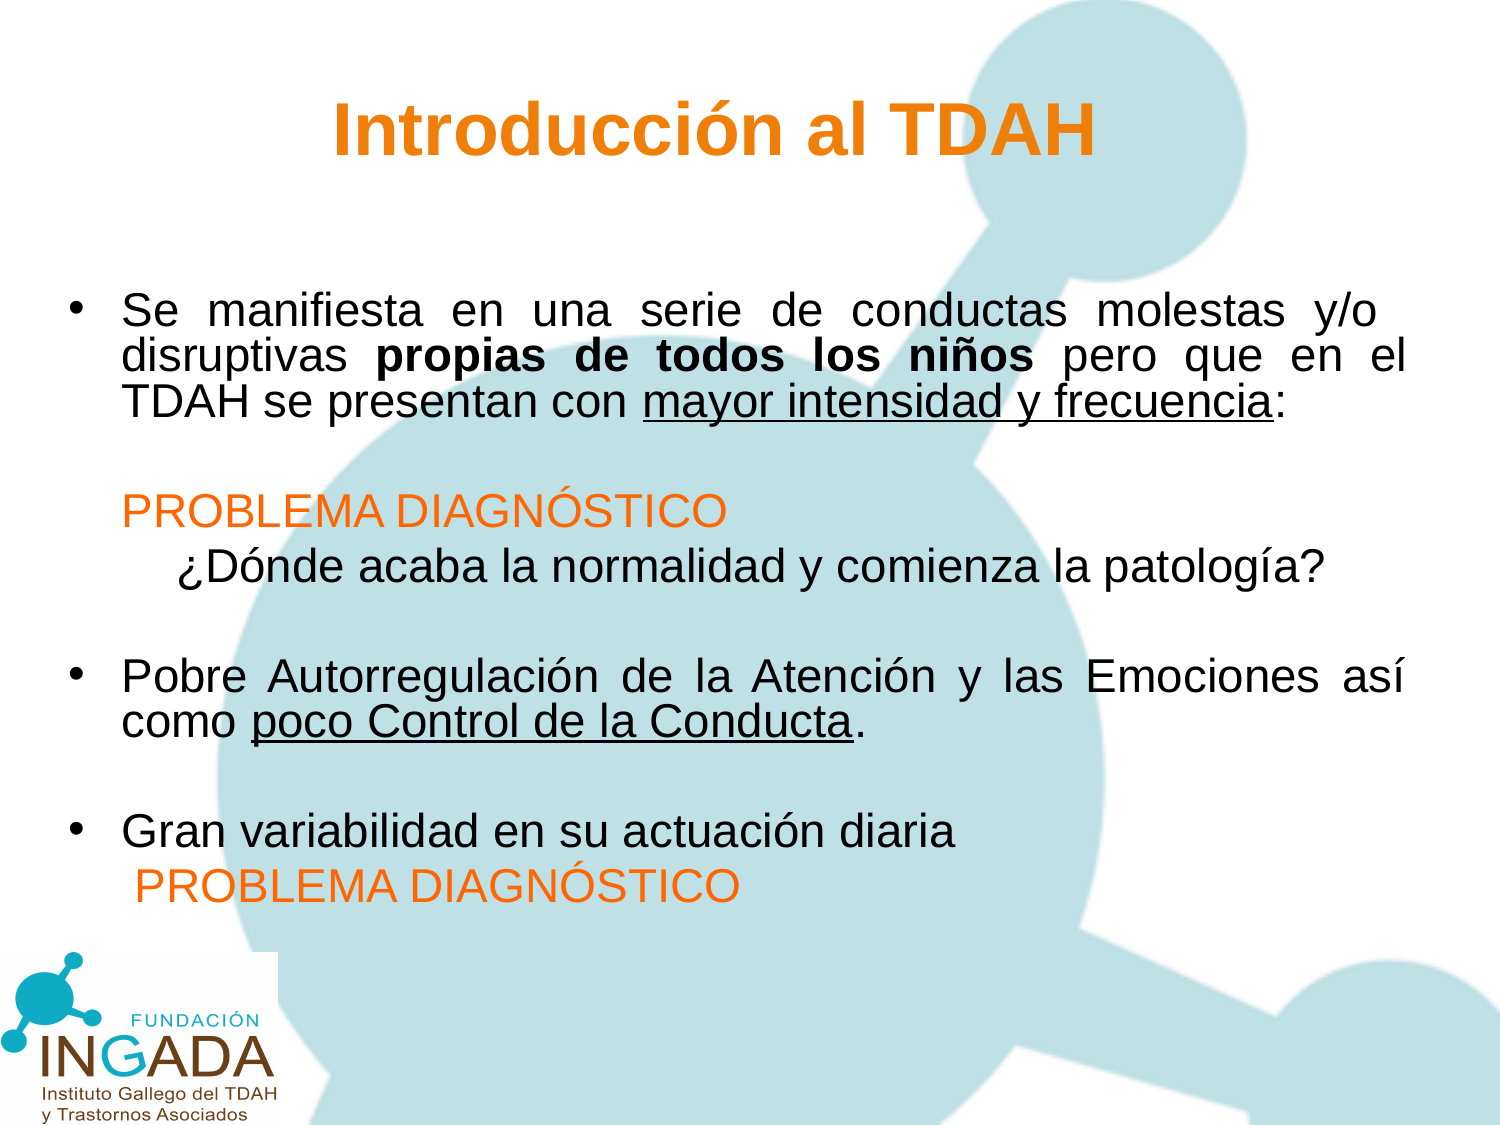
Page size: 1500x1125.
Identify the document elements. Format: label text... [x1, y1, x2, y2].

title Introducción al TDAH [51, 66, 1401, 185]
picture [1, 952, 278, 1124]
list Se manifiesta en una serie de conductas molestas y/o disruptivas propias de todos los niños pero que en el TDAH se presentan con mayor intensidad y frecuencia: PROBLEMA DIAGNÓSTICO ¿Dónde acaba la normalidad y comienza la patología? Pobre Autorregulación de la Atención y las Emociones así como poco Control de la Conducta. Gran variabilidad en su actuación diaria PROBLEMA DIAGNÓSTICO [53, 160, 1424, 965]
